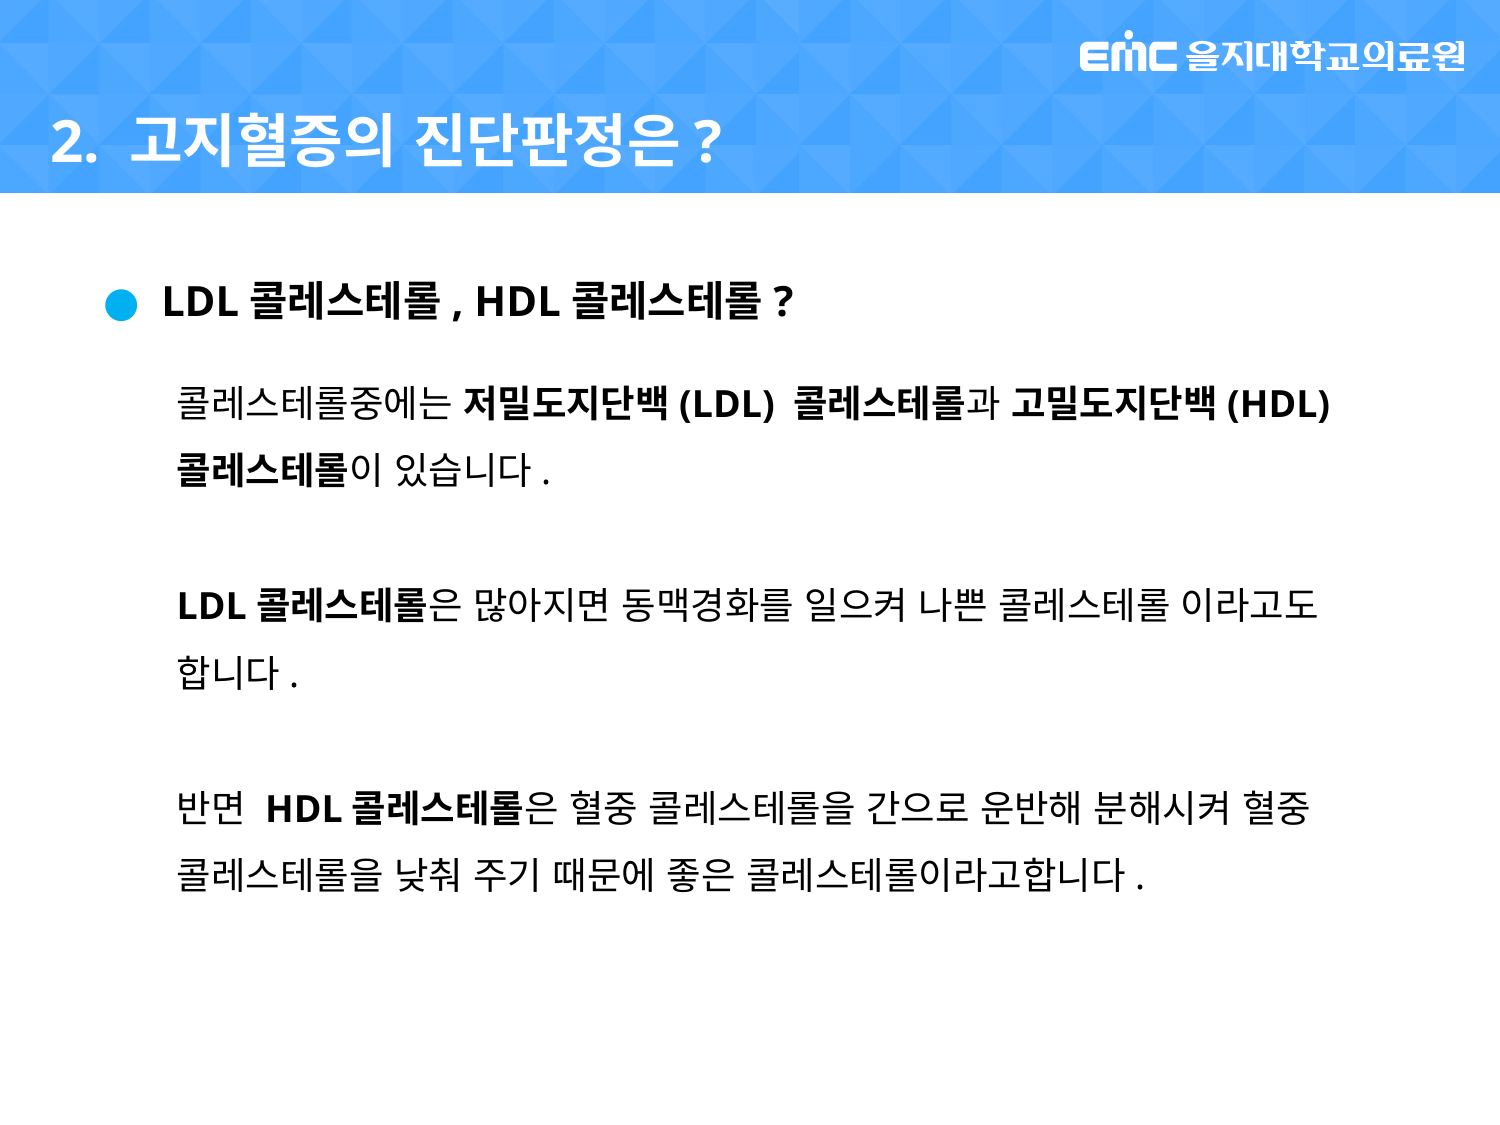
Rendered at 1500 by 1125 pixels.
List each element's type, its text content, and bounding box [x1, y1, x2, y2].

picture [0, 0, 1500, 193]
text_box 콜레스테롤중에는 저밀도지단백(LDL) 콜레스테롤과 고밀도지단백(HDL) 콜레스테롤이 있습니다. LDL콜레스테롤은 많아지면 동맥경화를 일으켜 나쁜 콜레스테롤 이라고도 합니다. 반면 HDL콜레스테롤은 혈중 콜레스테롤을 간으로 운반해 분해시켜 혈중 콜레스테롤을 낮춰 주기 때문에 좋은 콜레스테롤이라고합니다. [161, 349, 1420, 905]
text_box ● LDL콜레스테롤, HDL콜레스테롤? [88, 267, 904, 332]
